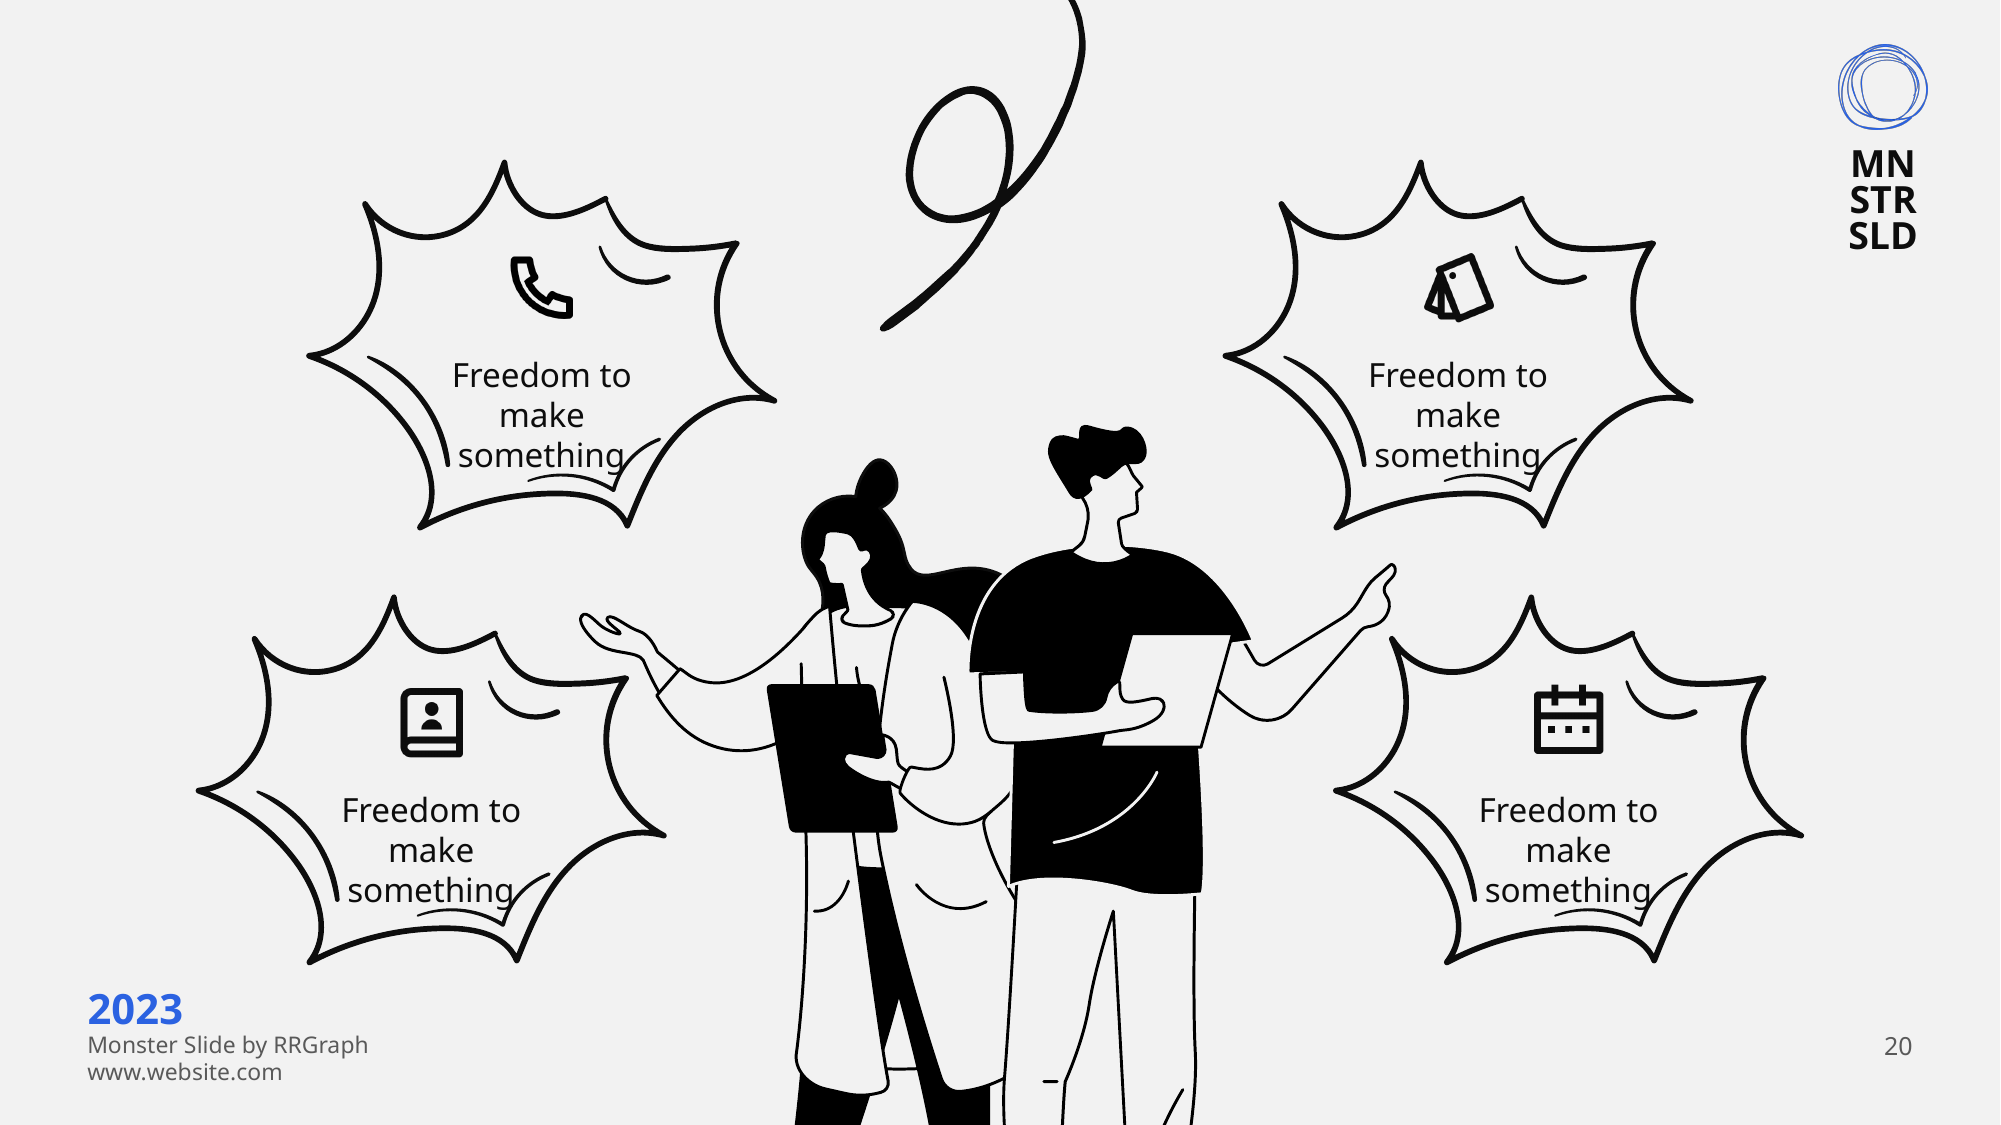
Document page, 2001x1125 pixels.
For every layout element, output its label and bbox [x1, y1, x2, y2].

text_box [1397, 594, 1805, 966]
text_box [879, 0, 1086, 332]
text_box [579, 425, 1397, 1125]
picture [1838, 44, 1928, 130]
text_box [0, 0, 818, 1081]
text_box [1222, 159, 1694, 531]
